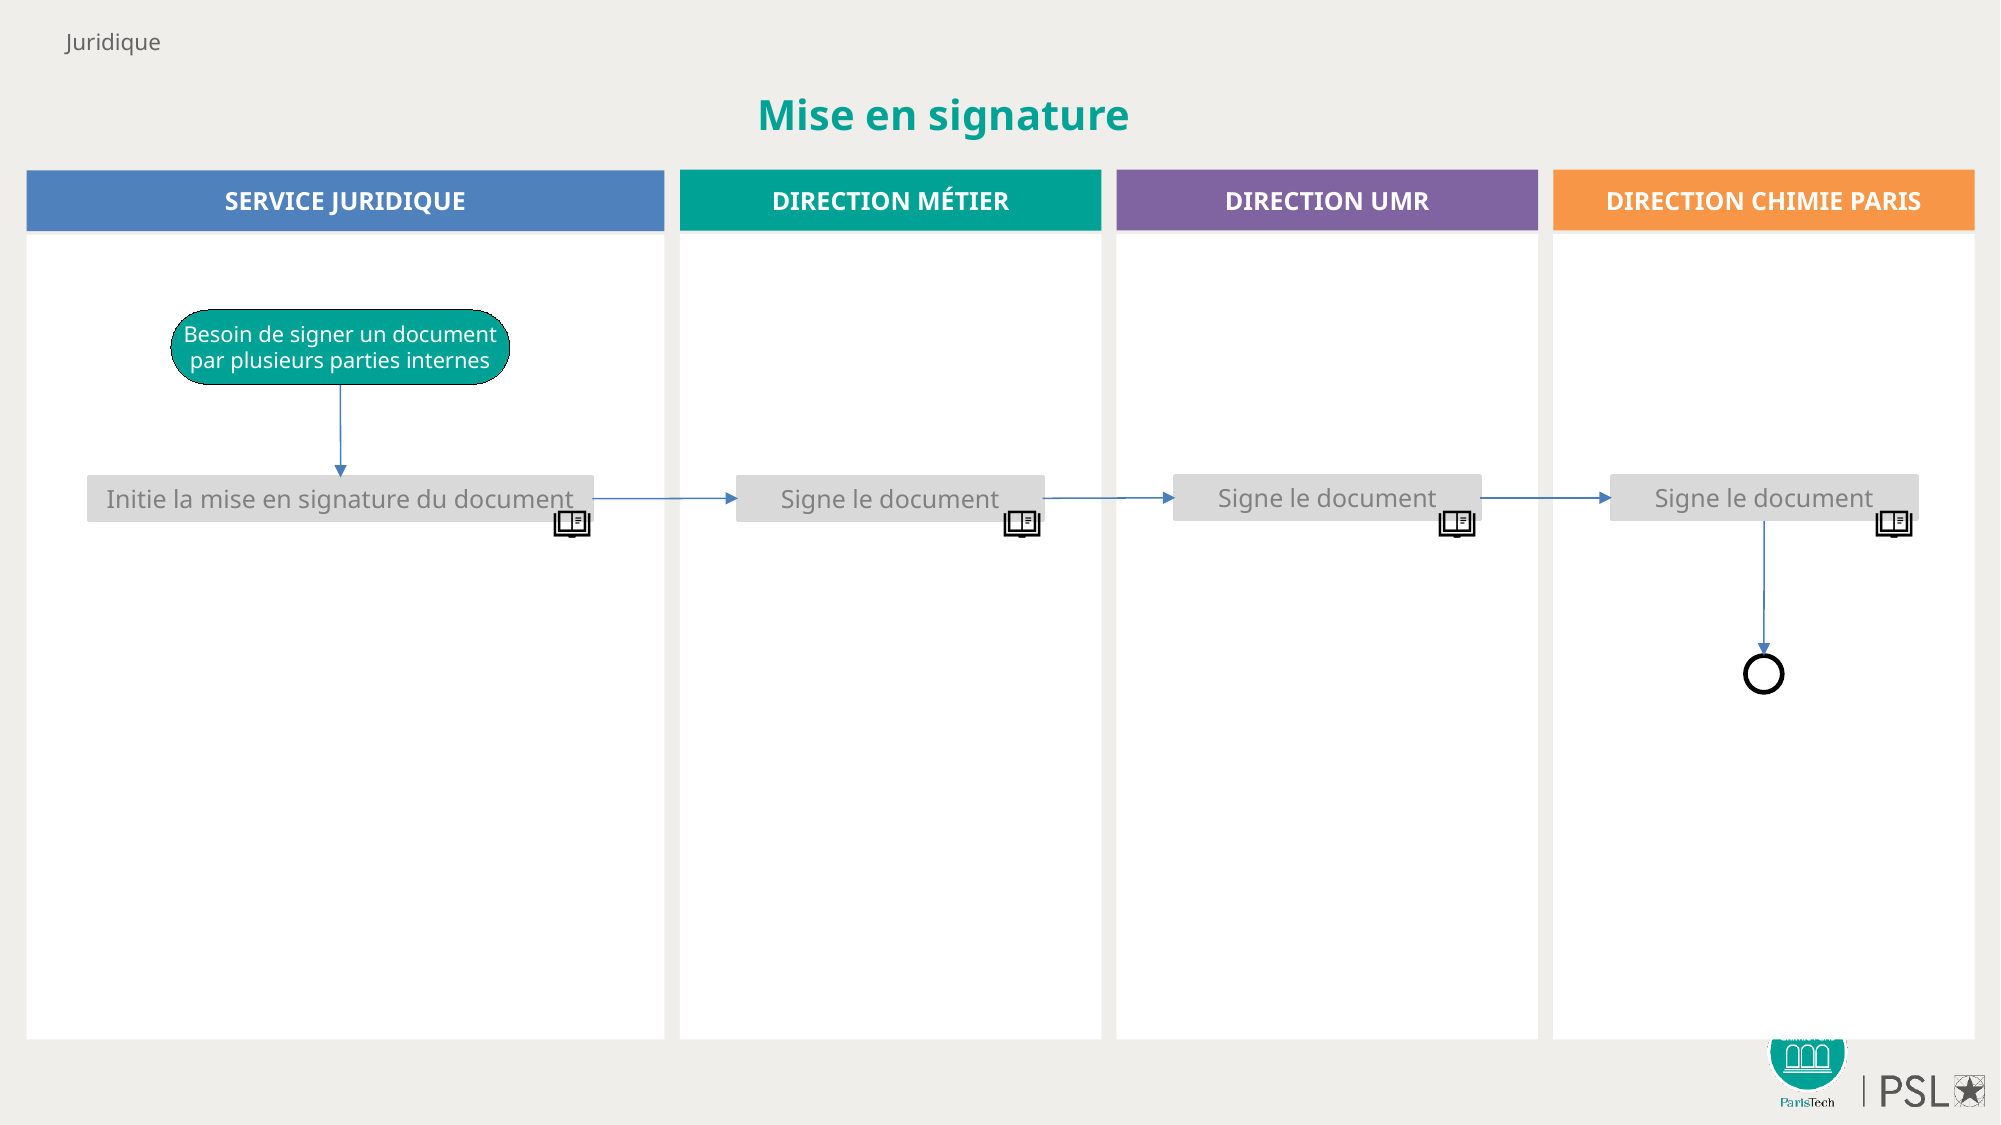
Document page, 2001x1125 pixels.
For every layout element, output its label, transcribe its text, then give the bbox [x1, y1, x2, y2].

picture [1437, 504, 1477, 545]
picture [552, 504, 592, 545]
list Juridique [50, 19, 1047, 55]
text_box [1116, 169, 1539, 1040]
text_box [26, 169, 665, 1040]
picture [1874, 504, 1914, 545]
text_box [1552, 169, 1975, 1040]
title Mise en signature [93, 78, 1795, 150]
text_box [679, 169, 1102, 1040]
picture [1767, 1011, 1985, 1107]
picture [1001, 504, 1042, 545]
